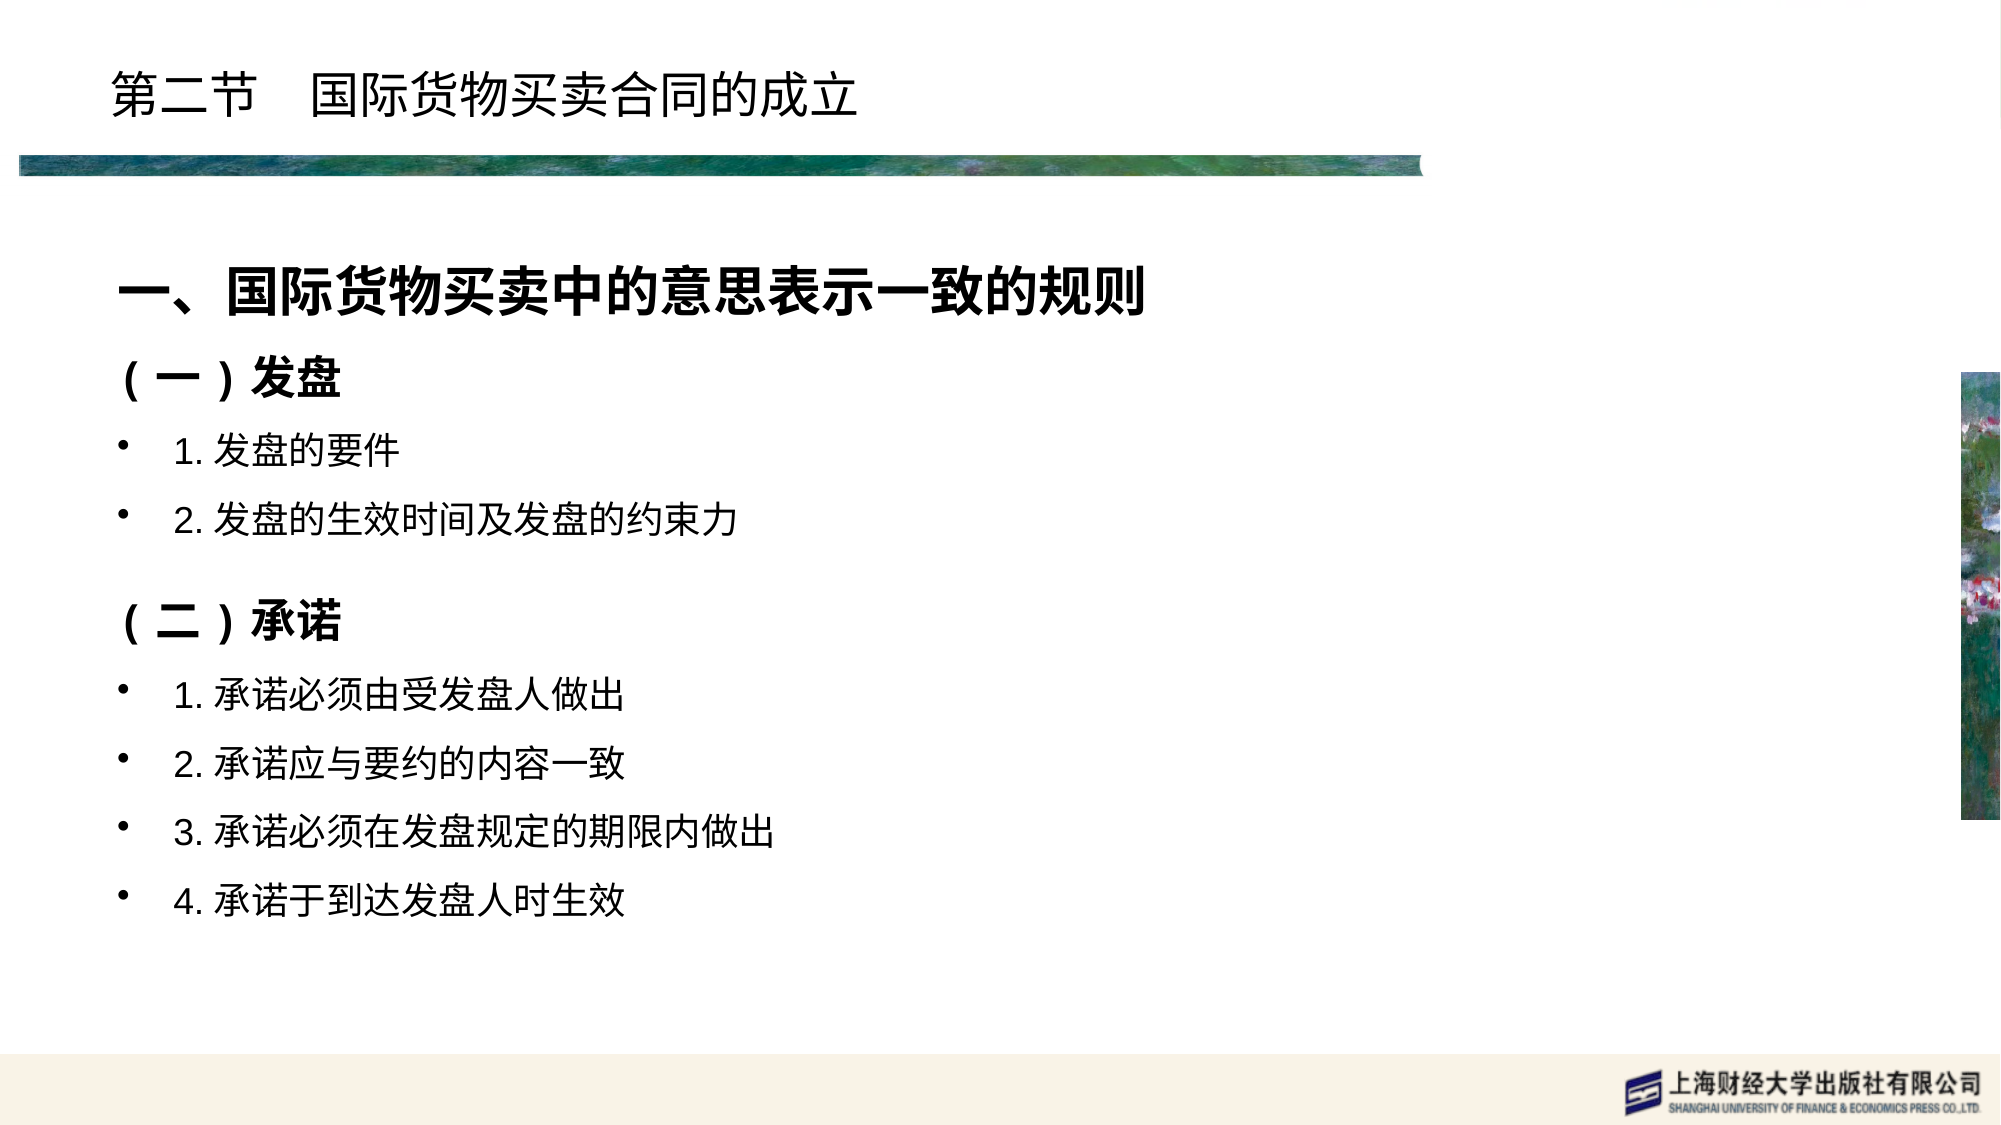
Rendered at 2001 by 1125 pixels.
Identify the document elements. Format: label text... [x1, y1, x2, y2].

list 一、国际货物买卖中的意思表示一致的规则 (一)发盘 1.发盘的要件 2.发盘的生效时间及发盘的约束力 (二)承诺 1.承诺必须由受发盘人做出 2.承诺应与要约的内容一致 3.承诺必须在发盘规定的期限内做出 4.承诺于到达发盘人时生效 [102, 233, 1898, 1032]
title 第二节 国际货物买卖合同的成立 [94, 42, 1451, 146]
picture [0, 0, 2001, 1125]
